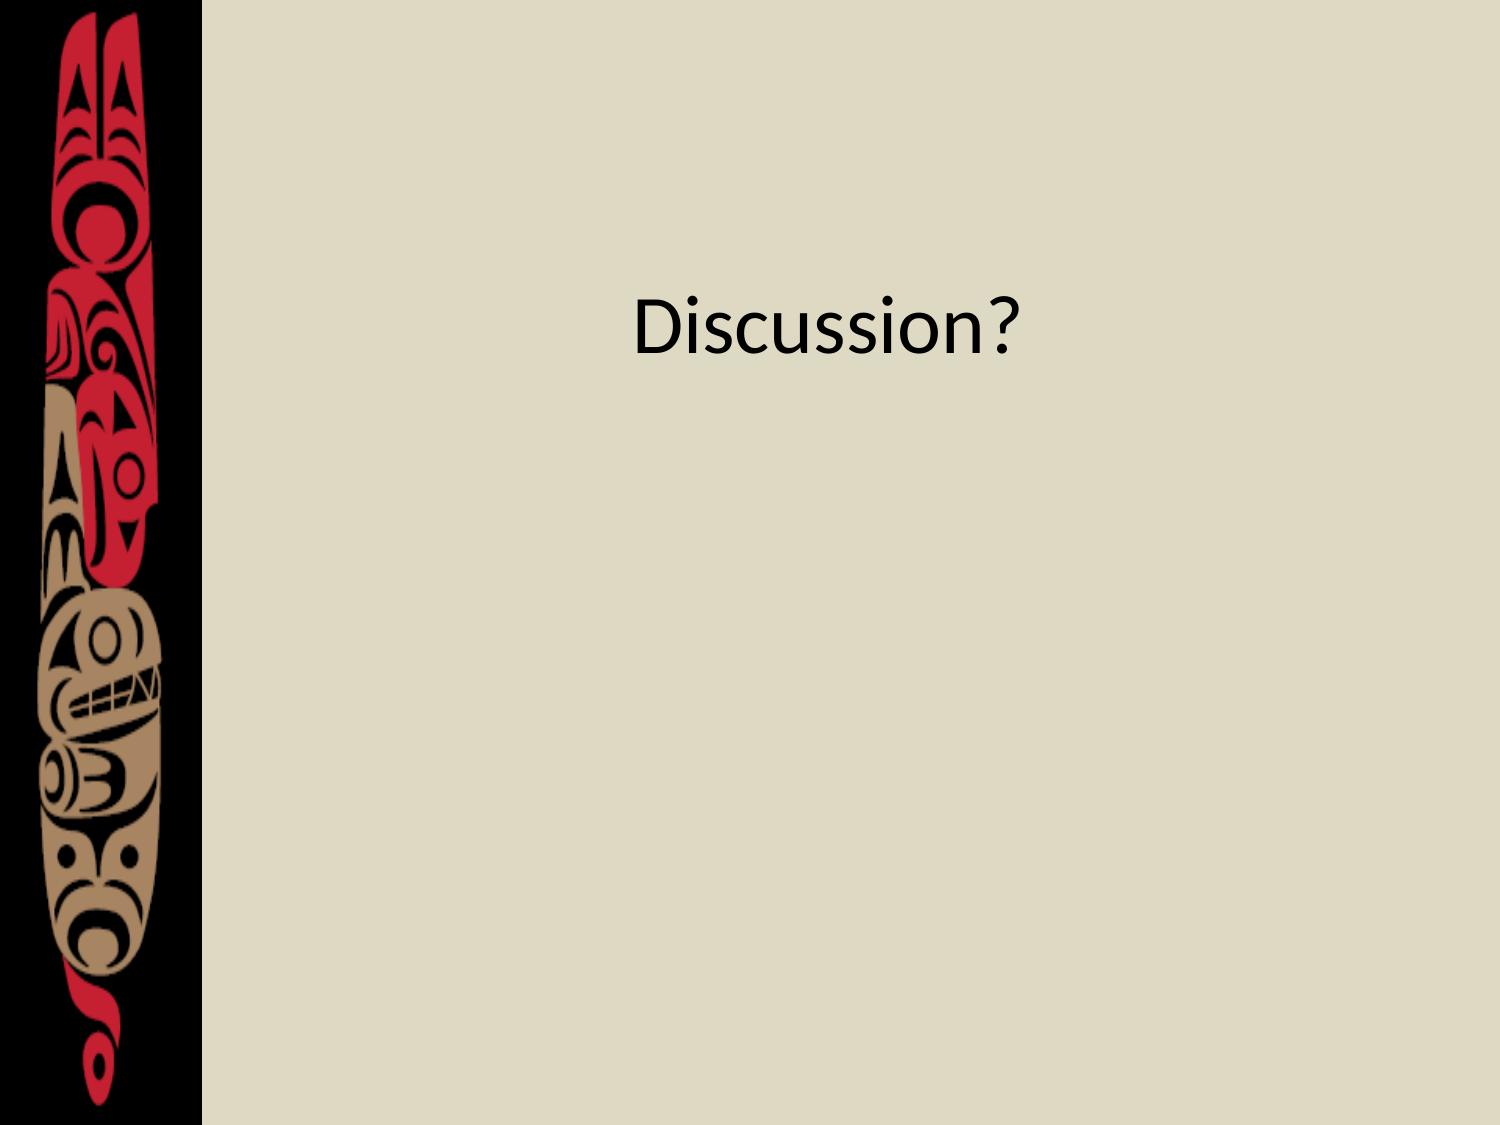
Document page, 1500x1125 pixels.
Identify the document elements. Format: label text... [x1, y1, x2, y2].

picture [0, 0, 202, 1125]
list Discussion? [249, 262, 1425, 1005]
